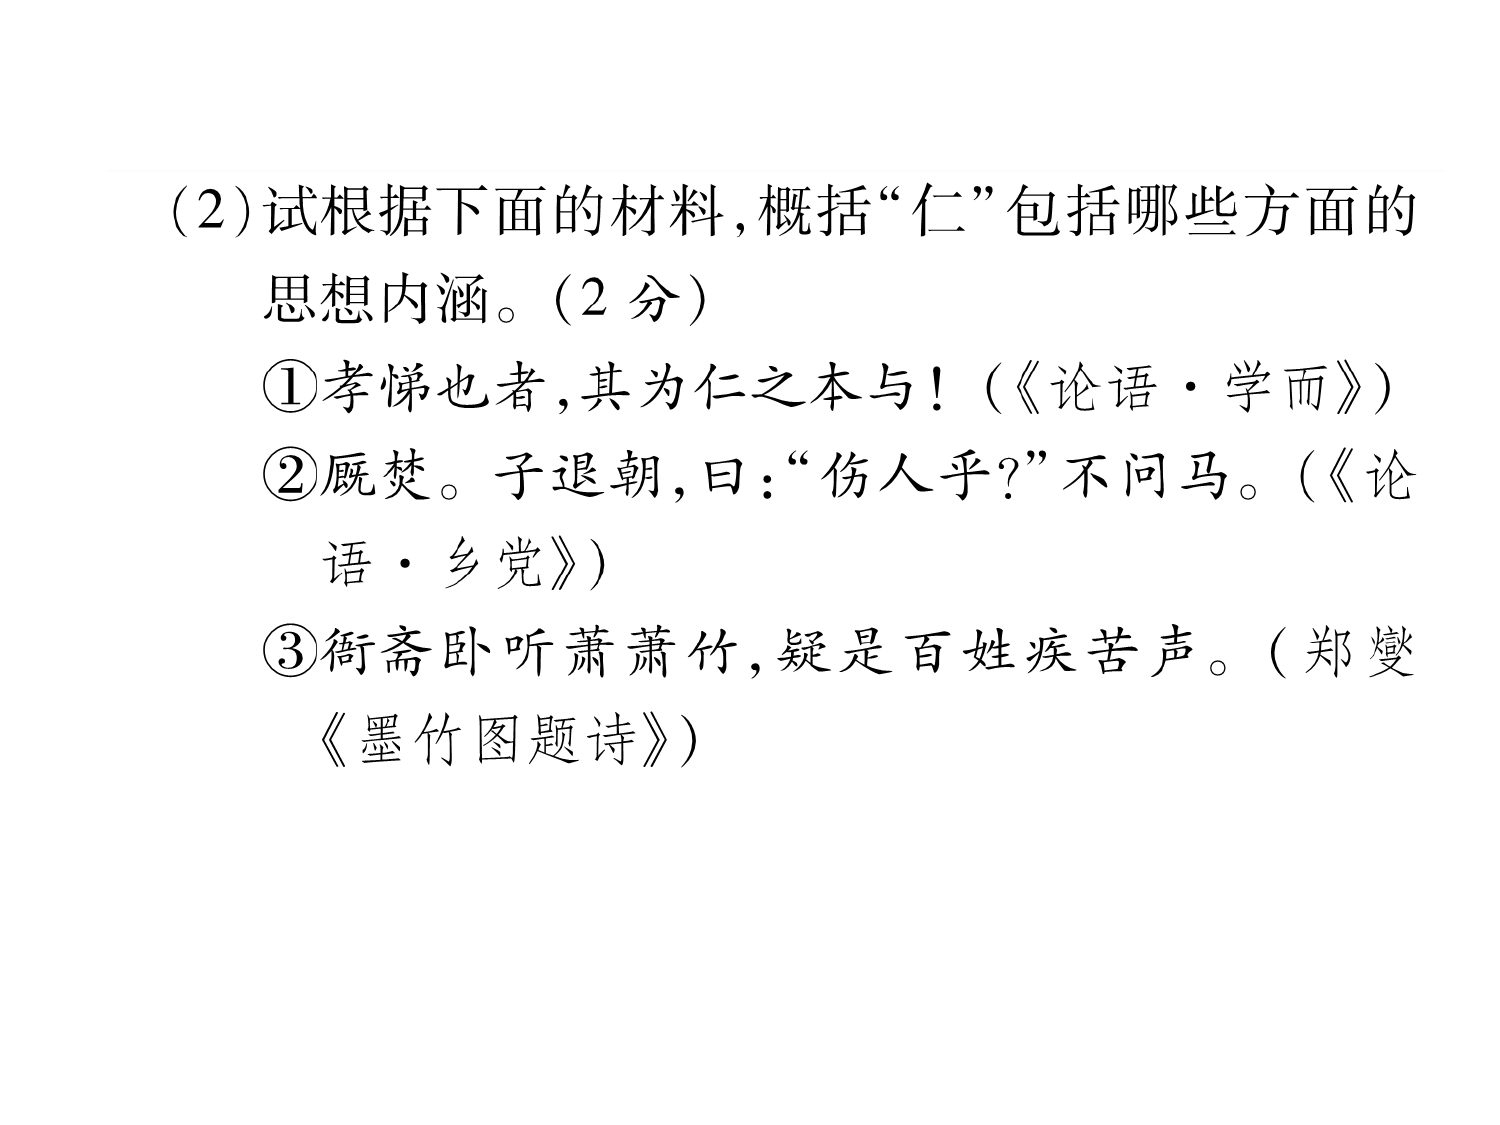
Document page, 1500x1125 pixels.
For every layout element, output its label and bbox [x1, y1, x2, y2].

picture [105, 169, 1445, 779]
